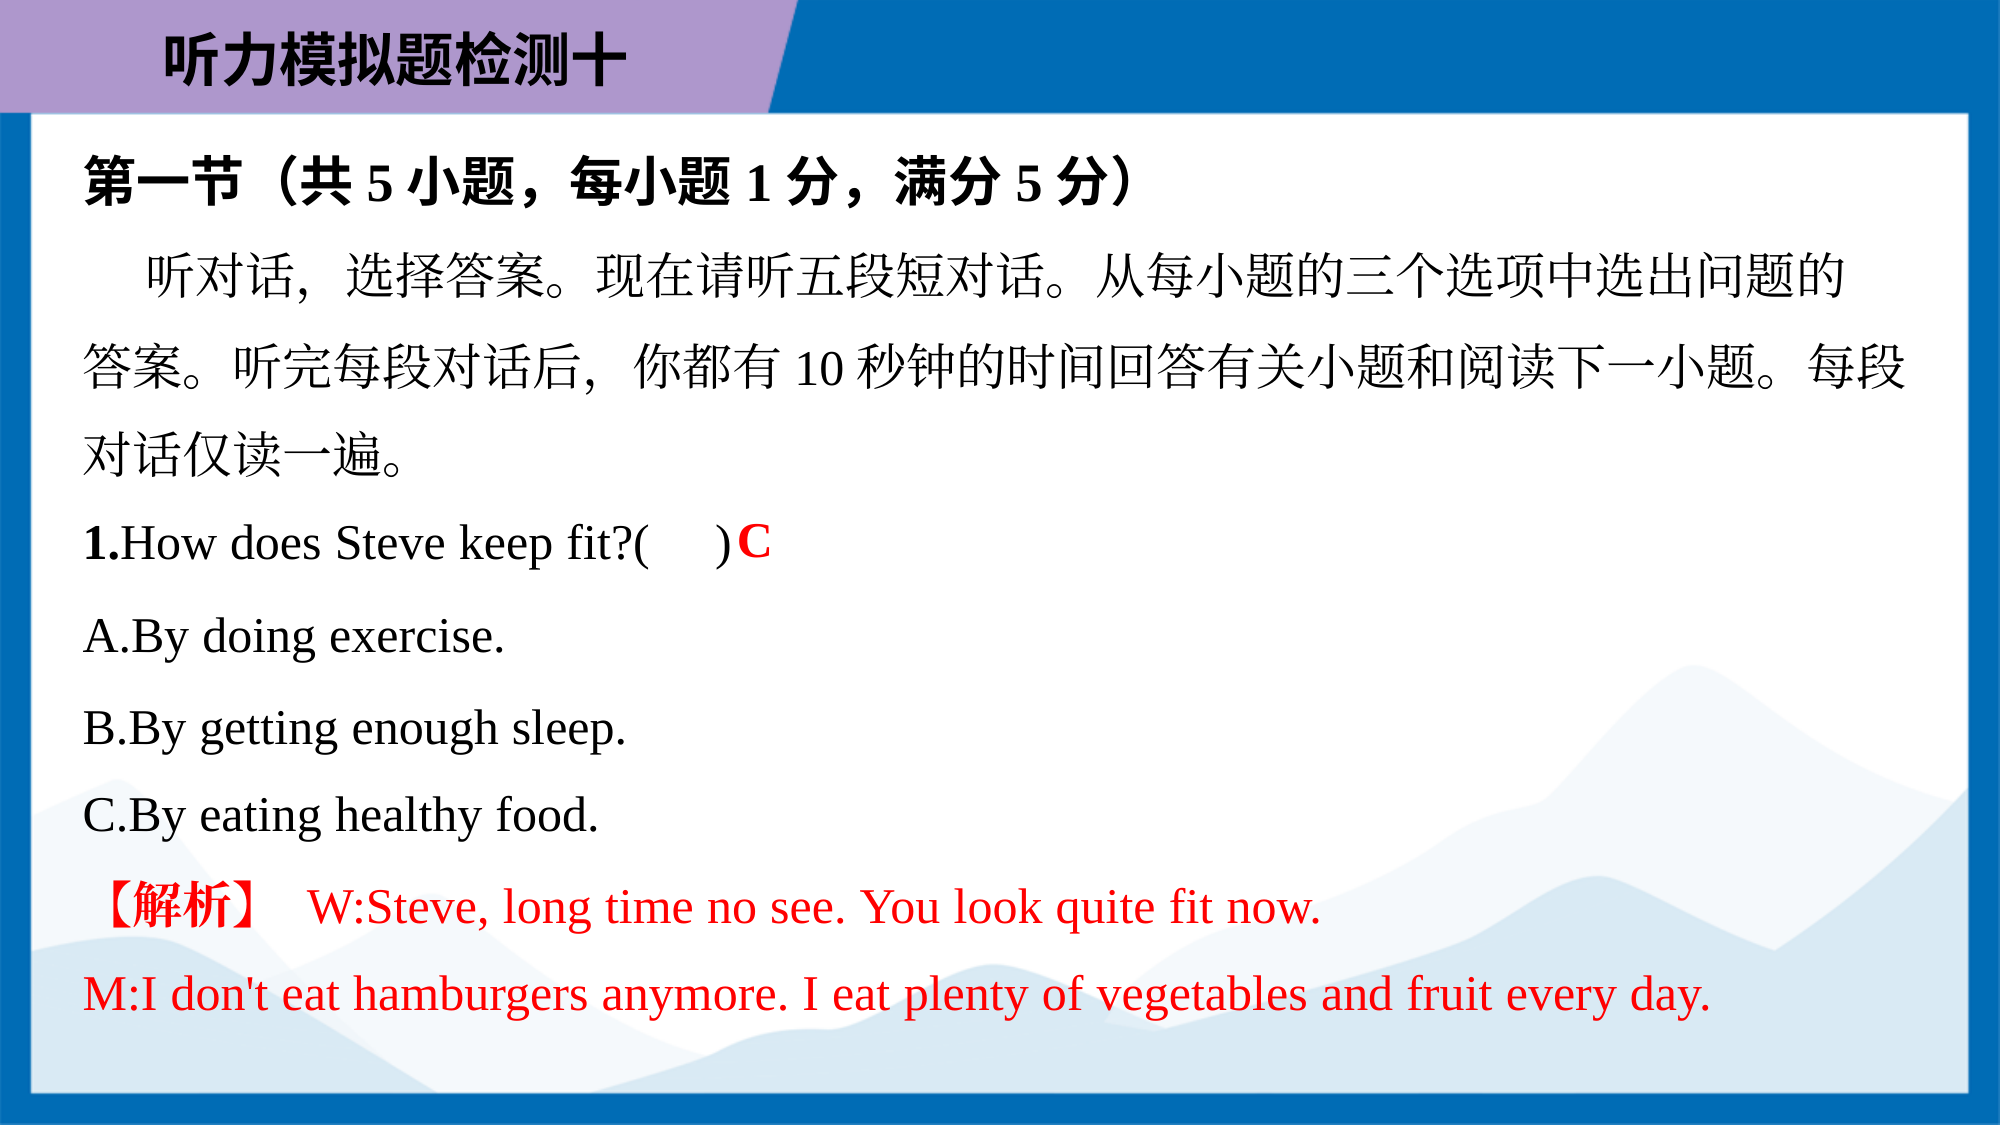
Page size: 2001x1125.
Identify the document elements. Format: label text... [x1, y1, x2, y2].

text_box A.By doing exercise. B.By getting enough sleep. C.By eating healthy food. [82, 570, 1917, 833]
text_box 第一节（共5小题，每小题1分，满分5分） [82, 146, 1917, 212]
text_box C [718, 480, 792, 559]
picture [0, 0, 2000, 1125]
text_box 【解析】 W:Steve, long time no see. You look quite fit now. M:I don't eat hamburgers anymore. I eat plenty of vegetables and fruit every day. [82, 841, 1917, 1012]
text_box 听对话，选择答案。现在请听五段短对话。从每小题的三个选项中选出问题的 答案。听完每段对话后，你都有10秒钟的时间回答有关小题和阅读下一小题。每段 对话仅读一遍。 [82, 212, 1917, 474]
text_box 1.How does Steve keep fit?( ) [82, 482, 1917, 560]
